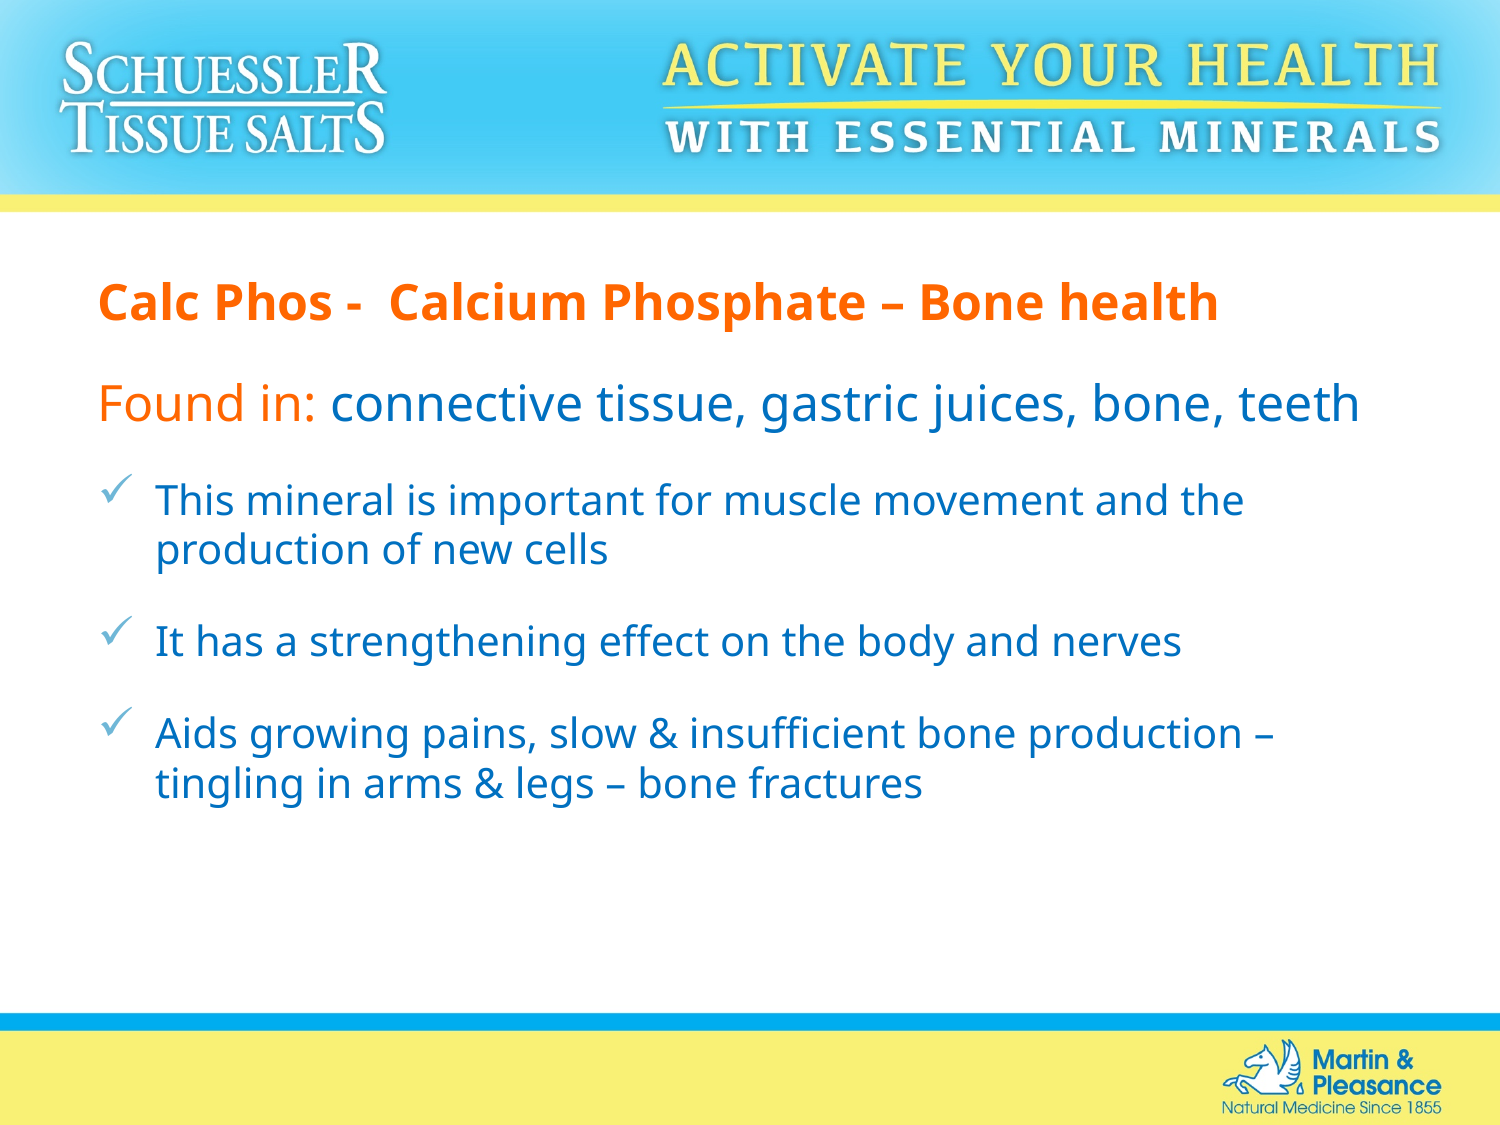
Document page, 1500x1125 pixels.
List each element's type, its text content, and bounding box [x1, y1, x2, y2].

list Calc Phos - Calcium Phosphate – Bone health Found in: connective tissue, gastric juices, bone, teeth This mineral is important for muscle movement and the production of new cells It has a strengthening effect on the body and nerves Aids growing pains, slow & insufficient bone production – tingling in arms & legs – bone fractures [89, 261, 1410, 976]
picture [0, 0, 1500, 1013]
picture [0, 1031, 1500, 1125]
